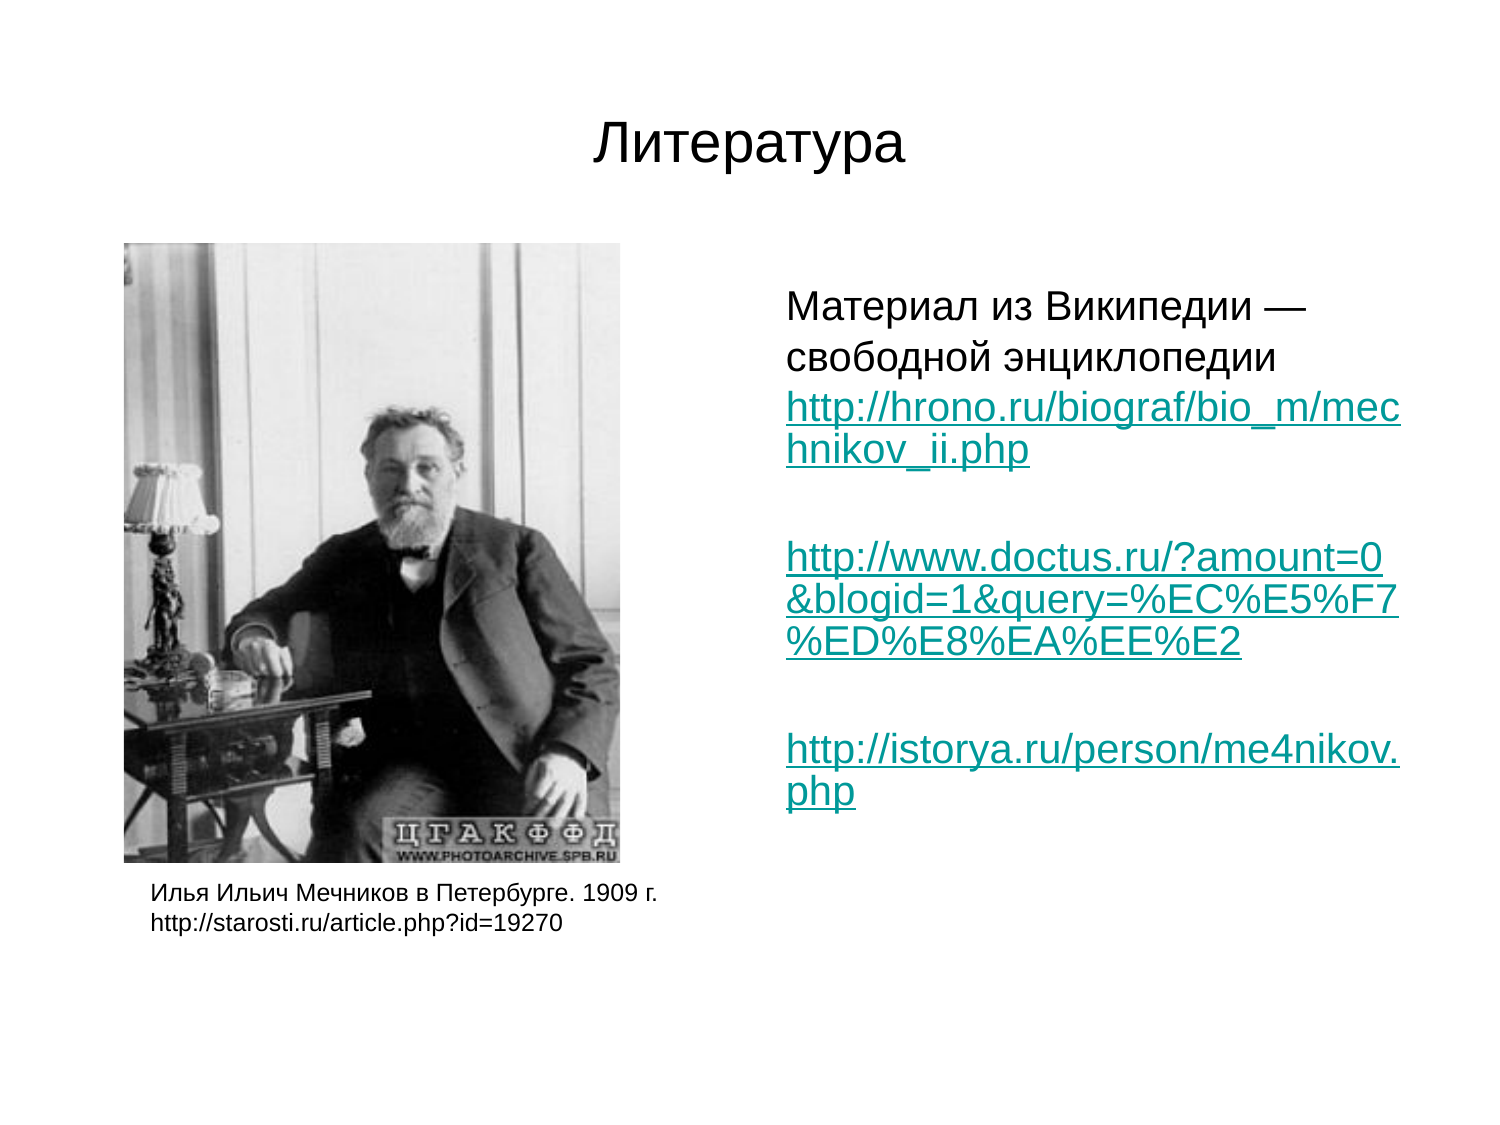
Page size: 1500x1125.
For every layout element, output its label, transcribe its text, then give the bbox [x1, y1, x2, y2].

title Литература [74, 44, 1426, 233]
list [123, 243, 621, 863]
list Материал из Википедии — свободной энциклопедии http://hrono.ru/biograf/bio_m/mechnikov_ii.php http://www.doctus.ru/?amount=0&blogid=1&query=%EC%E5%F7%ED%E8%EA%EE%E2 http://istorya.ru/person/me4nikov.php [714, 262, 1426, 1006]
text_box Илья Ильич Мечников в Петербурге. 1909 г. http://starosti.ru/article.php?id=19270 [135, 869, 786, 945]
